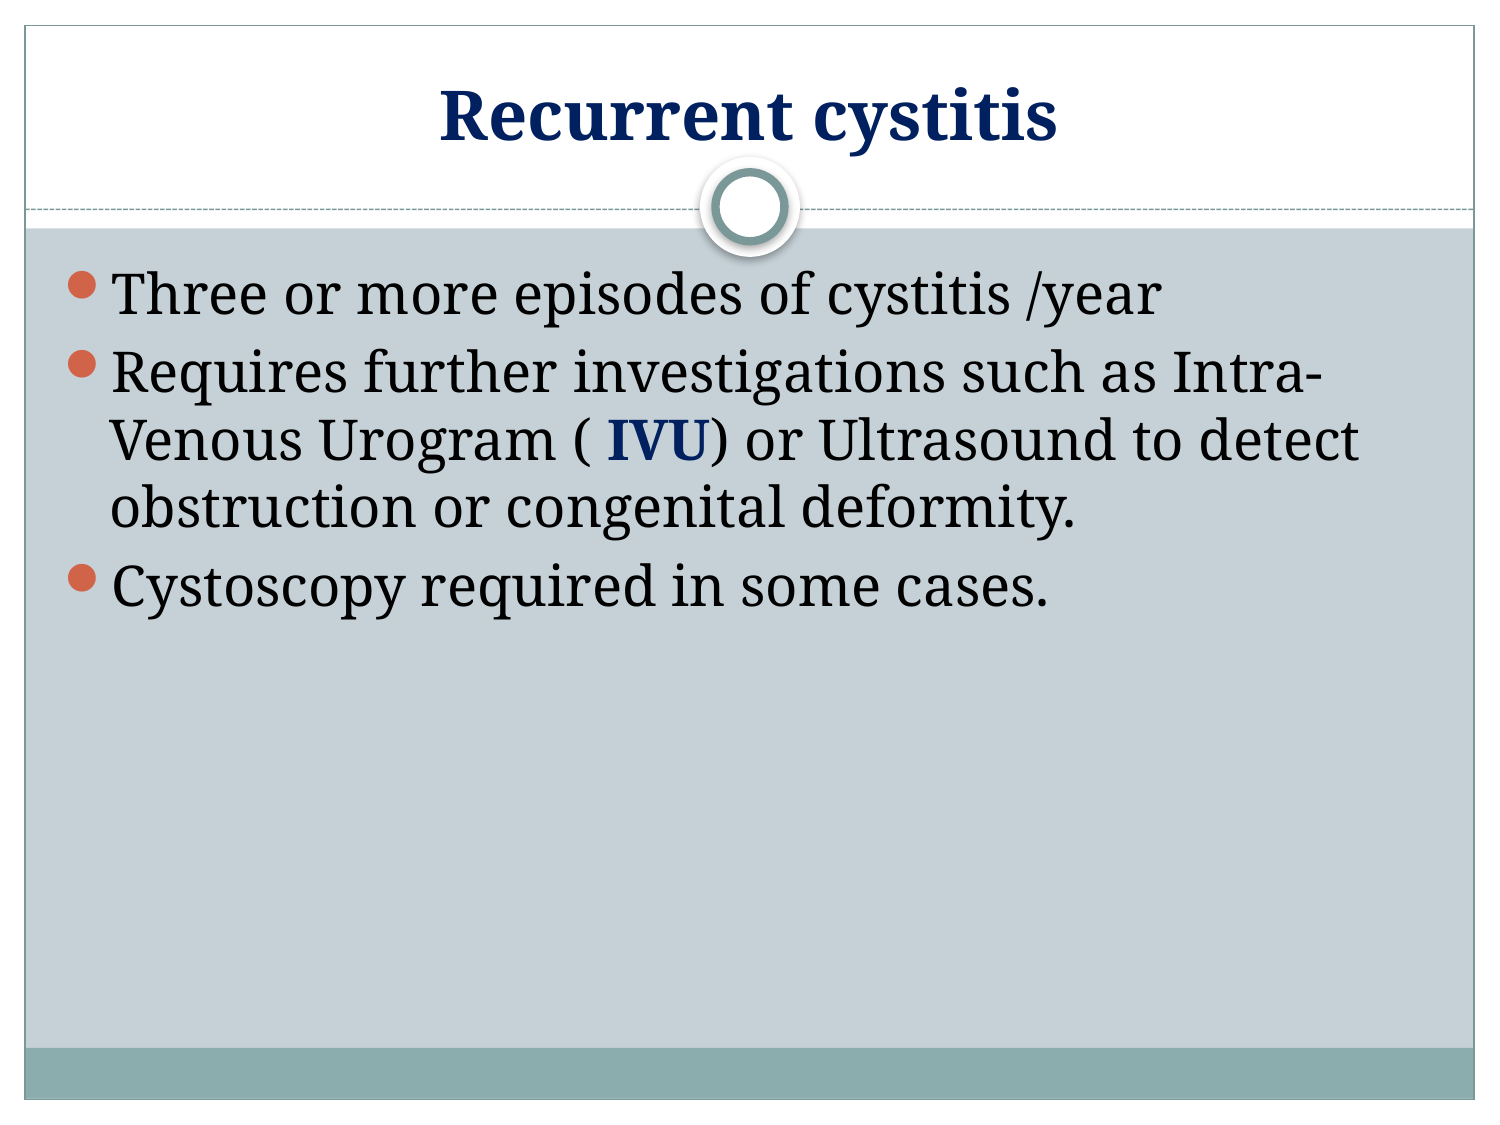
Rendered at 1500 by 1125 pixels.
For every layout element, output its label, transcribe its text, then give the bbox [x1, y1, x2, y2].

title Recurrent cystitis [49, 37, 1450, 162]
list Three or more episodes of cystitis /year Requires further investigations such as Intra-Venous Urogram ( IVU) or Ultrasound to detect obstruction or congenital deformity. Cystoscopy required in some cases. [49, 250, 1445, 1001]
